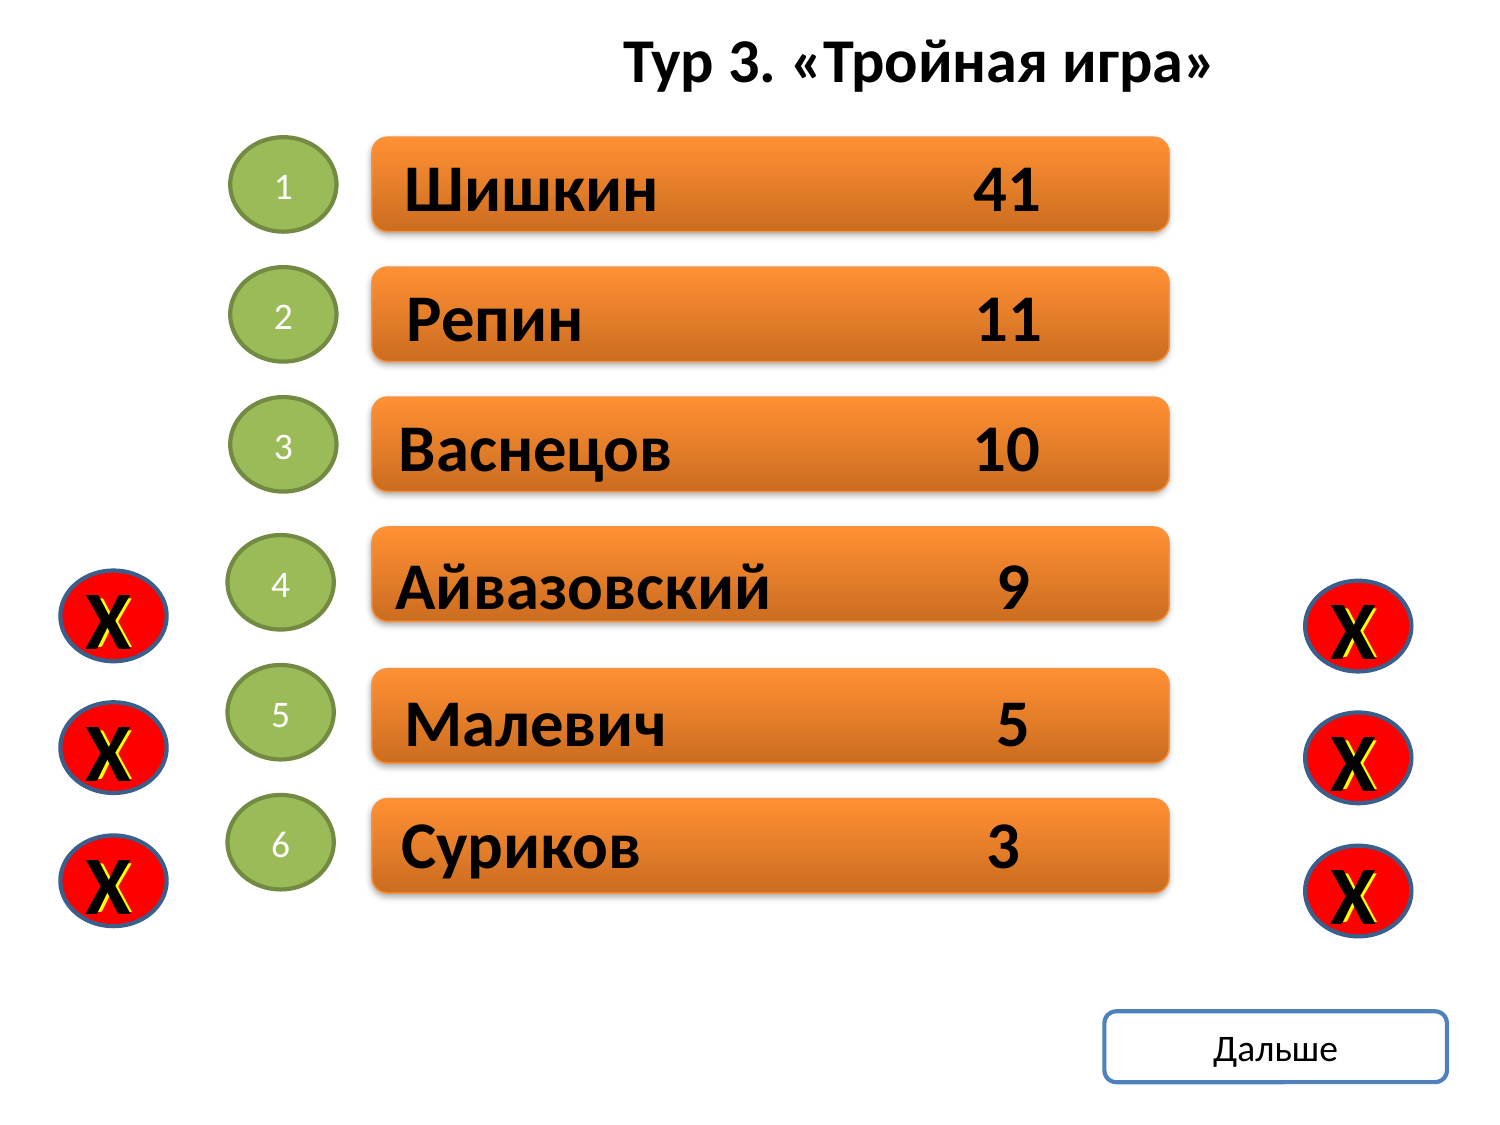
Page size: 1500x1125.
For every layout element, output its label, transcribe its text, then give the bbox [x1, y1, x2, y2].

text_box Х [1330, 568, 1338, 684]
text_box [371, 396, 1170, 493]
text_box Х [85, 823, 93, 939]
text_box Х [93, 830, 136, 936]
text_box Шишкин 41 [389, 161, 1105, 232]
text_box Х [1321, 840, 1330, 946]
text_box [1381, 847, 1414, 935]
text_box Х [85, 558, 93, 674]
text_box [58, 712, 76, 783]
text_box Айвазовский 9 [380, 535, 1105, 630]
text_box [371, 526, 1170, 623]
text_box 3 [228, 394, 339, 494]
text_box 4 [225, 532, 336, 632]
text_box Х [1330, 833, 1338, 949]
text_box Малевич 5 [389, 672, 1091, 768]
text_box [1303, 856, 1321, 927]
text_box [136, 704, 169, 791]
text_box 2 [228, 265, 339, 364]
text_box 1 [228, 143, 339, 234]
text_box [1303, 722, 1321, 793]
text_box Васнецов 10 [383, 397, 1105, 492]
text_box [1381, 582, 1414, 670]
text_box Х [76, 697, 85, 802]
text_box [1381, 714, 1414, 802]
text_box Репин 11 [391, 267, 1105, 362]
text_box [371, 797, 1170, 894]
text_box [136, 572, 169, 660]
text_box [371, 161, 1170, 233]
text_box Х [1338, 840, 1381, 946]
text_box Х [1321, 575, 1330, 681]
text_box Х [1338, 575, 1381, 681]
text_box Х [76, 565, 85, 671]
text_box Х [93, 697, 136, 802]
text_box [371, 667, 1170, 764]
text_box Х [93, 565, 136, 671]
text_box Х [1338, 707, 1381, 813]
text_box Тур 3. «Тройная игра» [253, 12, 1475, 161]
text_box Х [76, 830, 85, 936]
text_box 6 [225, 792, 336, 892]
text_box [136, 837, 169, 925]
text_box Х [1321, 707, 1330, 813]
text_box Суриков 3 [386, 794, 1093, 890]
text_box [371, 266, 1170, 363]
text_box Х [1330, 700, 1338, 816]
text_box Дальше [1102, 1009, 1450, 1085]
text_box [58, 581, 76, 651]
text_box 5 [225, 662, 336, 762]
text_box [58, 845, 76, 916]
text_box [1303, 591, 1321, 662]
text_box Х [85, 690, 93, 806]
